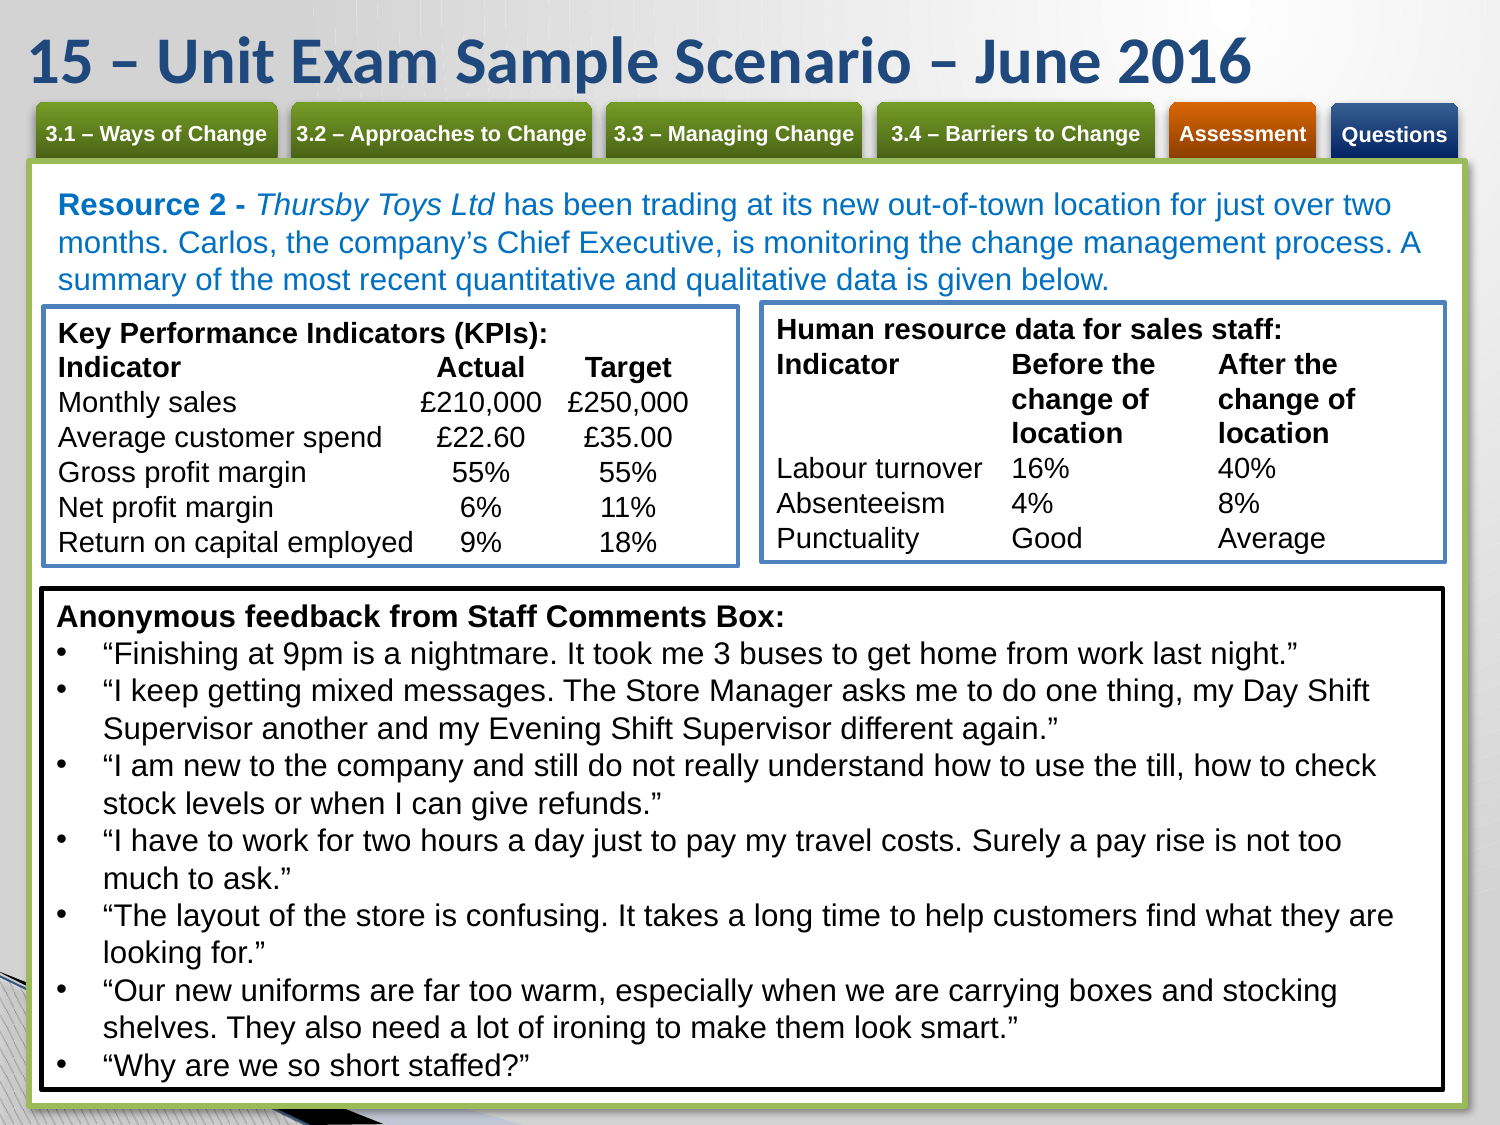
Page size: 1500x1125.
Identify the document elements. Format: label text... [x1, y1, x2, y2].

title 15 – Unit Exam Sample Scenario – June 2016 [11, 11, 1465, 102]
text_box Human resource data for sales staff: Indicator Before the After the change of change of location location Labour turnover 16% 40% Absenteeism 4% 8% Punctuality Good Average [761, 302, 1445, 563]
picture [281, 1114, 303, 1125]
text_box Anonymous feedback from Staff Comments Box: “Finishing at 9pm is a nightmare. It took me 3 buses to get home from work last night.” “I keep getting mixed messages. The Store Manager asks me to do one thing, my Day Shift Supervisor another and my Evening Shift Supervisor different again.” “I am new to the company and still do not really understand how to use the till, how to check stock levels or when I can give refunds.” “I have to work for two hours a day just to pay my travel costs. Surely a pay rise is not too much to ask.” “The layout of the store is confusing. It takes a long time to help customers find what they are looking for.” “Our new uniforms are far too warm, especially when we are carrying boxes and stocking shelves. They also need a lot of ironing to make them look smart.” “Why are we so short staffed?” [41, 588, 1444, 1090]
text_box Key Performance Indicators (KPIs): Indicator Actual Target Monthly sales £210,000 £250,000 Average customer spend £22.60 £35.00 Gross profit margin 55% 55% Net profit margin 6% 11% Return on capital employed 9% 18% [43, 306, 739, 566]
text_box Resource 2 - Thursby Toys Ltd has been trading at its new out-of-town location for just over two months. Carlos, the company’s Chief Executive, is monitoring the change management process. A summary of the most recent quantitative and qualitative data is given below. [43, 176, 1447, 305]
